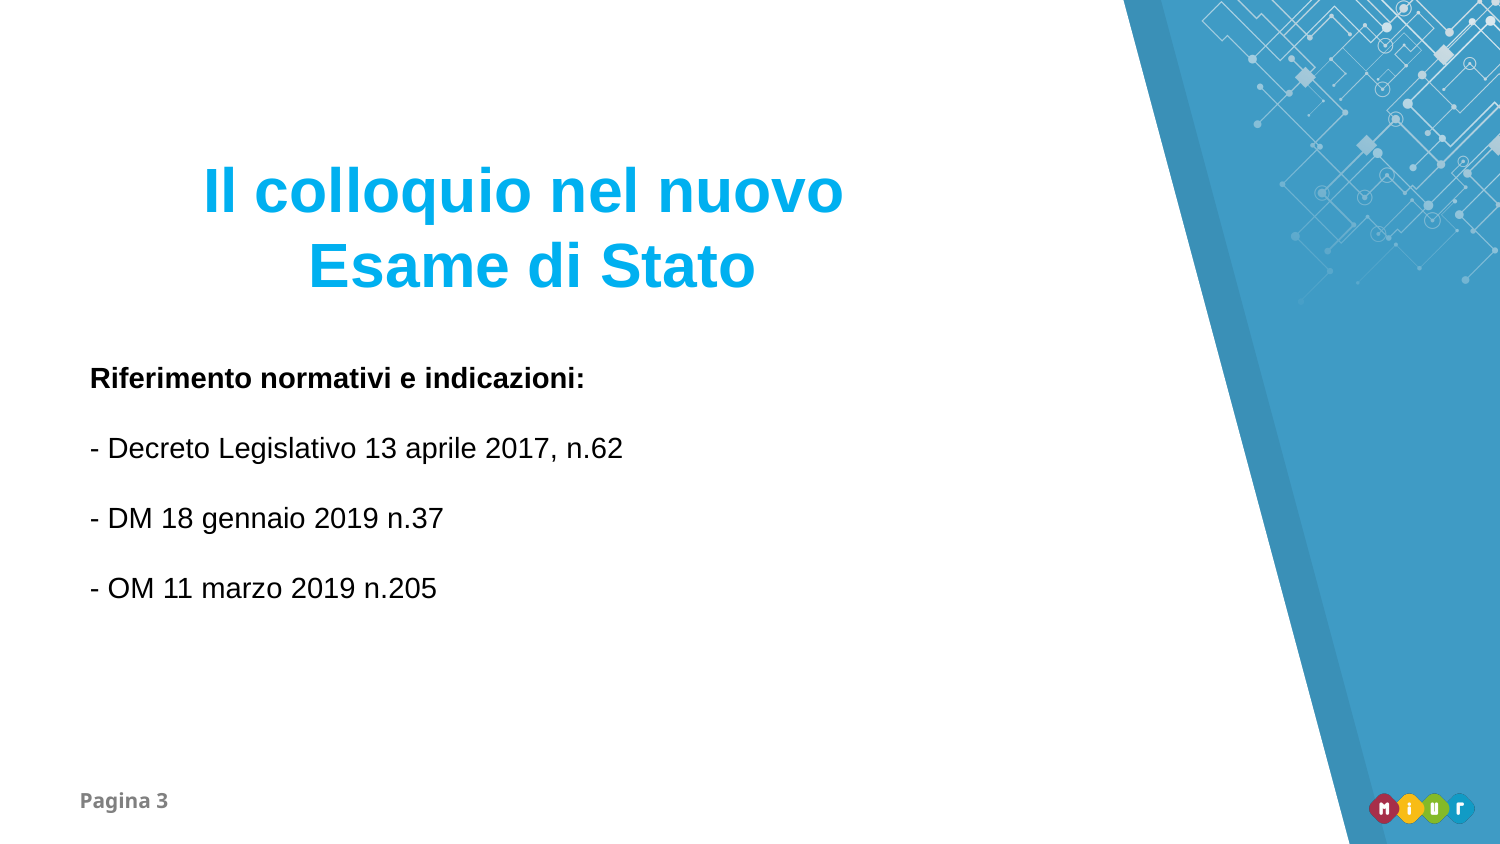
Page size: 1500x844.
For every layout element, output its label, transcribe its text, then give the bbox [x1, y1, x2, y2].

text_box Il colloquio nel nuovo Esame di Stato [0, 142, 1208, 331]
text_box Riferimento normativi e indicazioni: - Decreto Legislativo 13 aprile 2017, n.62 - DM 18 gennaio 2019 n.37 - OM 11 marzo 2019 n.205 [74, 317, 1425, 844]
picture [1425, 786, 1479, 830]
picture [1017, 0, 1500, 341]
